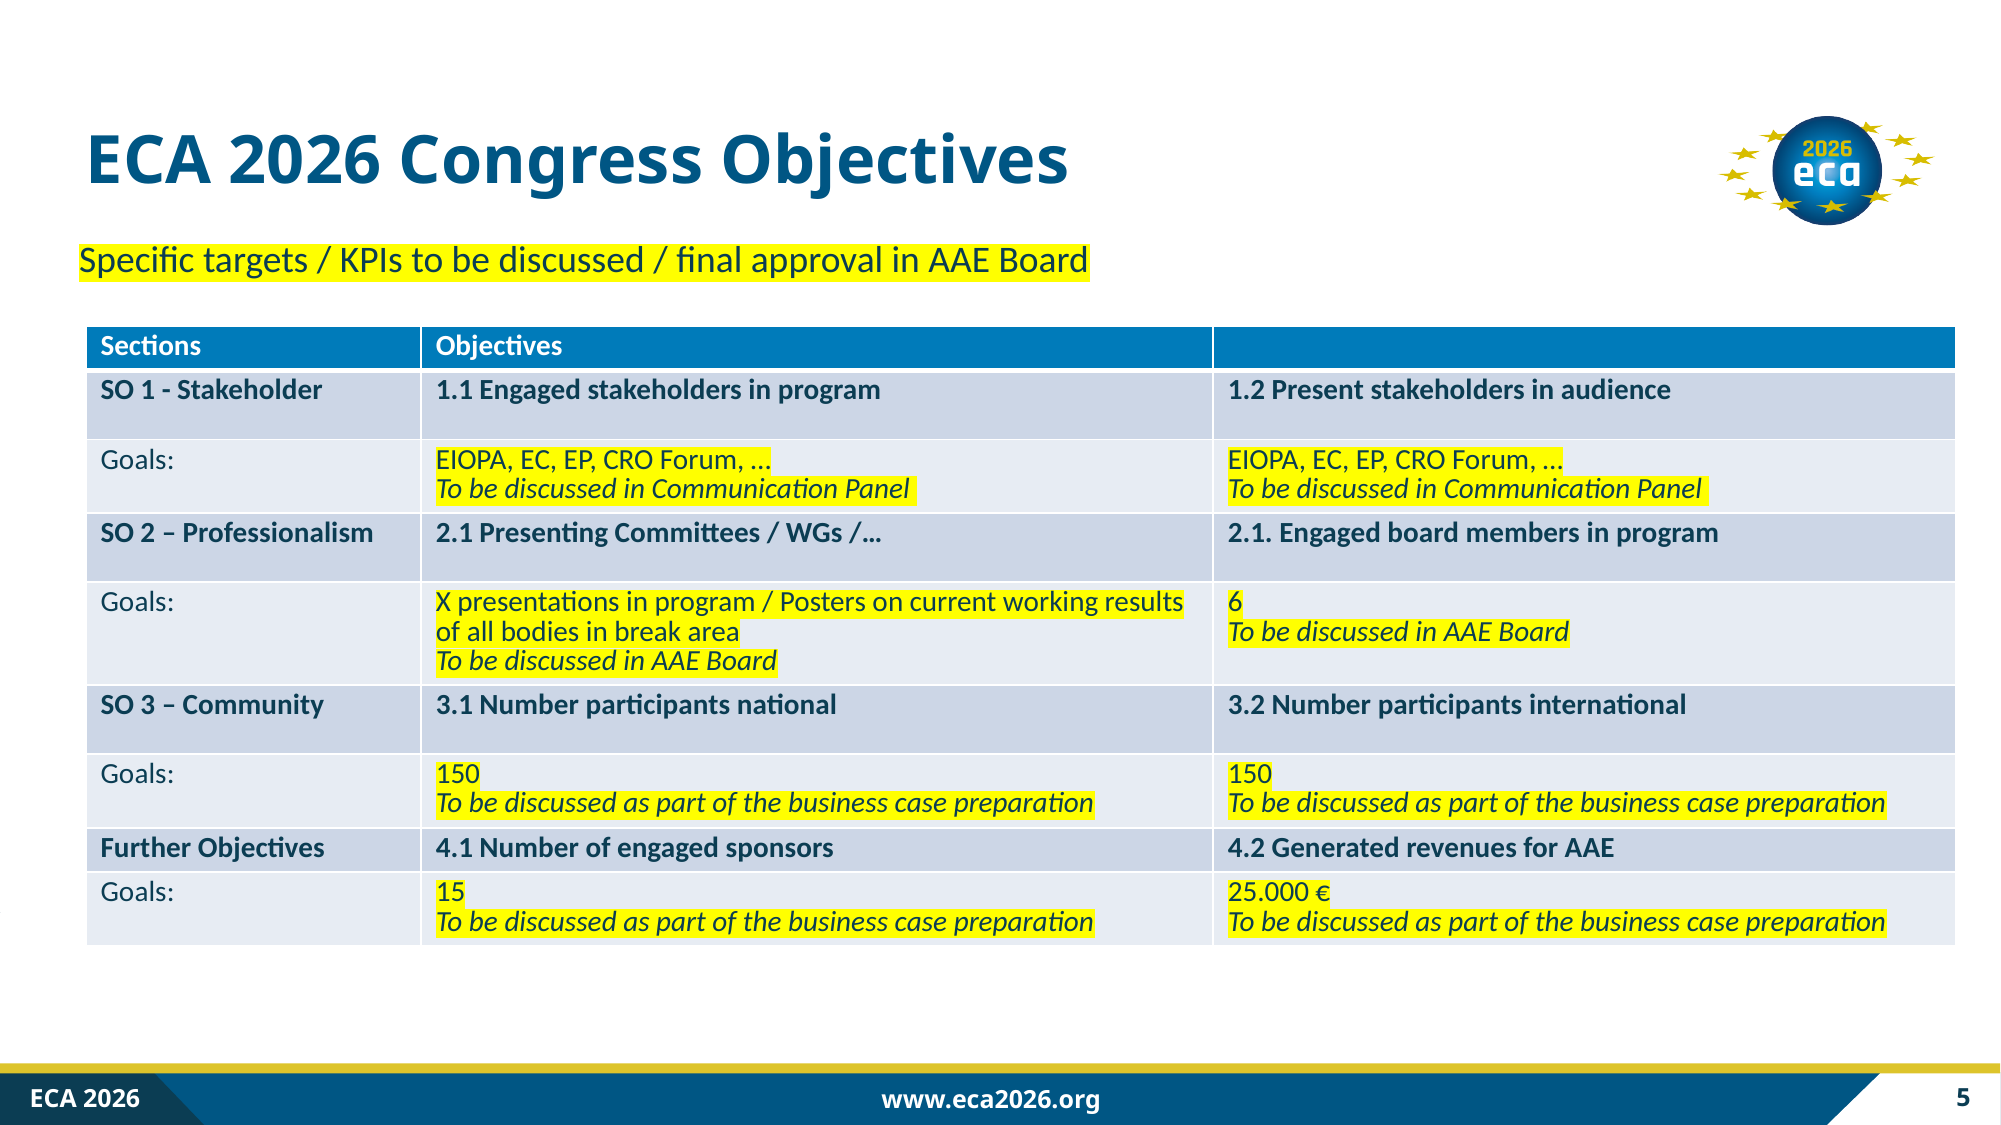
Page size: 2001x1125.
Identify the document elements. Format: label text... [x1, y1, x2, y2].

title ECA 2026 Congress Objectives [85, 117, 1693, 224]
slide_number 5 [1613, 1075, 2000, 1123]
table_cell Goals: [87, 583, 420, 684]
picture [1714, 101, 1941, 240]
table_cell Further Objectives [87, 829, 420, 871]
table_cell 2.1. Engaged board members in program [1214, 514, 1955, 581]
table_cell 1.1 Engaged stakeholders in program [422, 373, 1212, 439]
table_cell EIOPA, EC, EP, CRO Forum, … To be discussed in Communication Panel [1214, 440, 1955, 512]
table_header [1214, 327, 1955, 368]
text_box Specific targets / KPIs to be discussed / final approval in AAE Board [64, 227, 1471, 287]
table_header Objectives [422, 327, 1212, 368]
table_cell 6 To be discussed in AAE Board [1214, 583, 1955, 684]
table_cell 3.2 Number participants international [1214, 686, 1955, 753]
table_cell SO 2 – Professionalism [87, 514, 420, 581]
table_cell EIOPA, EC, EP, CRO Forum, … To be discussed in Communication Panel [422, 440, 1212, 512]
table_cell Goals: [87, 873, 420, 945]
table_cell X presentations in program / Posters on current working results of all bodies in break area To be discussed in AAE Board [422, 583, 1212, 684]
table_cell 2.1 Presenting Committees / WGs /… [422, 514, 1212, 581]
table_cell SO 3 – Community [87, 686, 420, 753]
table_cell 150 To be discussed as part of the business case preparation [422, 755, 1212, 827]
table_cell 4.2 Generated revenues for AAE [1214, 829, 1955, 871]
footer ECA 2026 [0, 1070, 659, 1123]
table_cell SO 1 - Stakeholder [87, 373, 420, 439]
table_cell 4.1 Number of engaged sponsors [422, 829, 1212, 871]
table_cell 1.2 Present stakeholders in audience [1214, 373, 1955, 439]
table_cell 25.000 € To be discussed as part of the business case preparation [1214, 873, 1955, 945]
table_cell 15 To be discussed as part of the business case preparation [422, 873, 1212, 945]
table_header Sections [87, 327, 420, 368]
table_cell Goals: [87, 440, 420, 512]
table_cell 150 To be discussed as part of the business case preparation [1214, 755, 1955, 827]
table_cell 3.1 Number participants national [422, 686, 1212, 753]
table_cell Goals: [87, 755, 420, 827]
